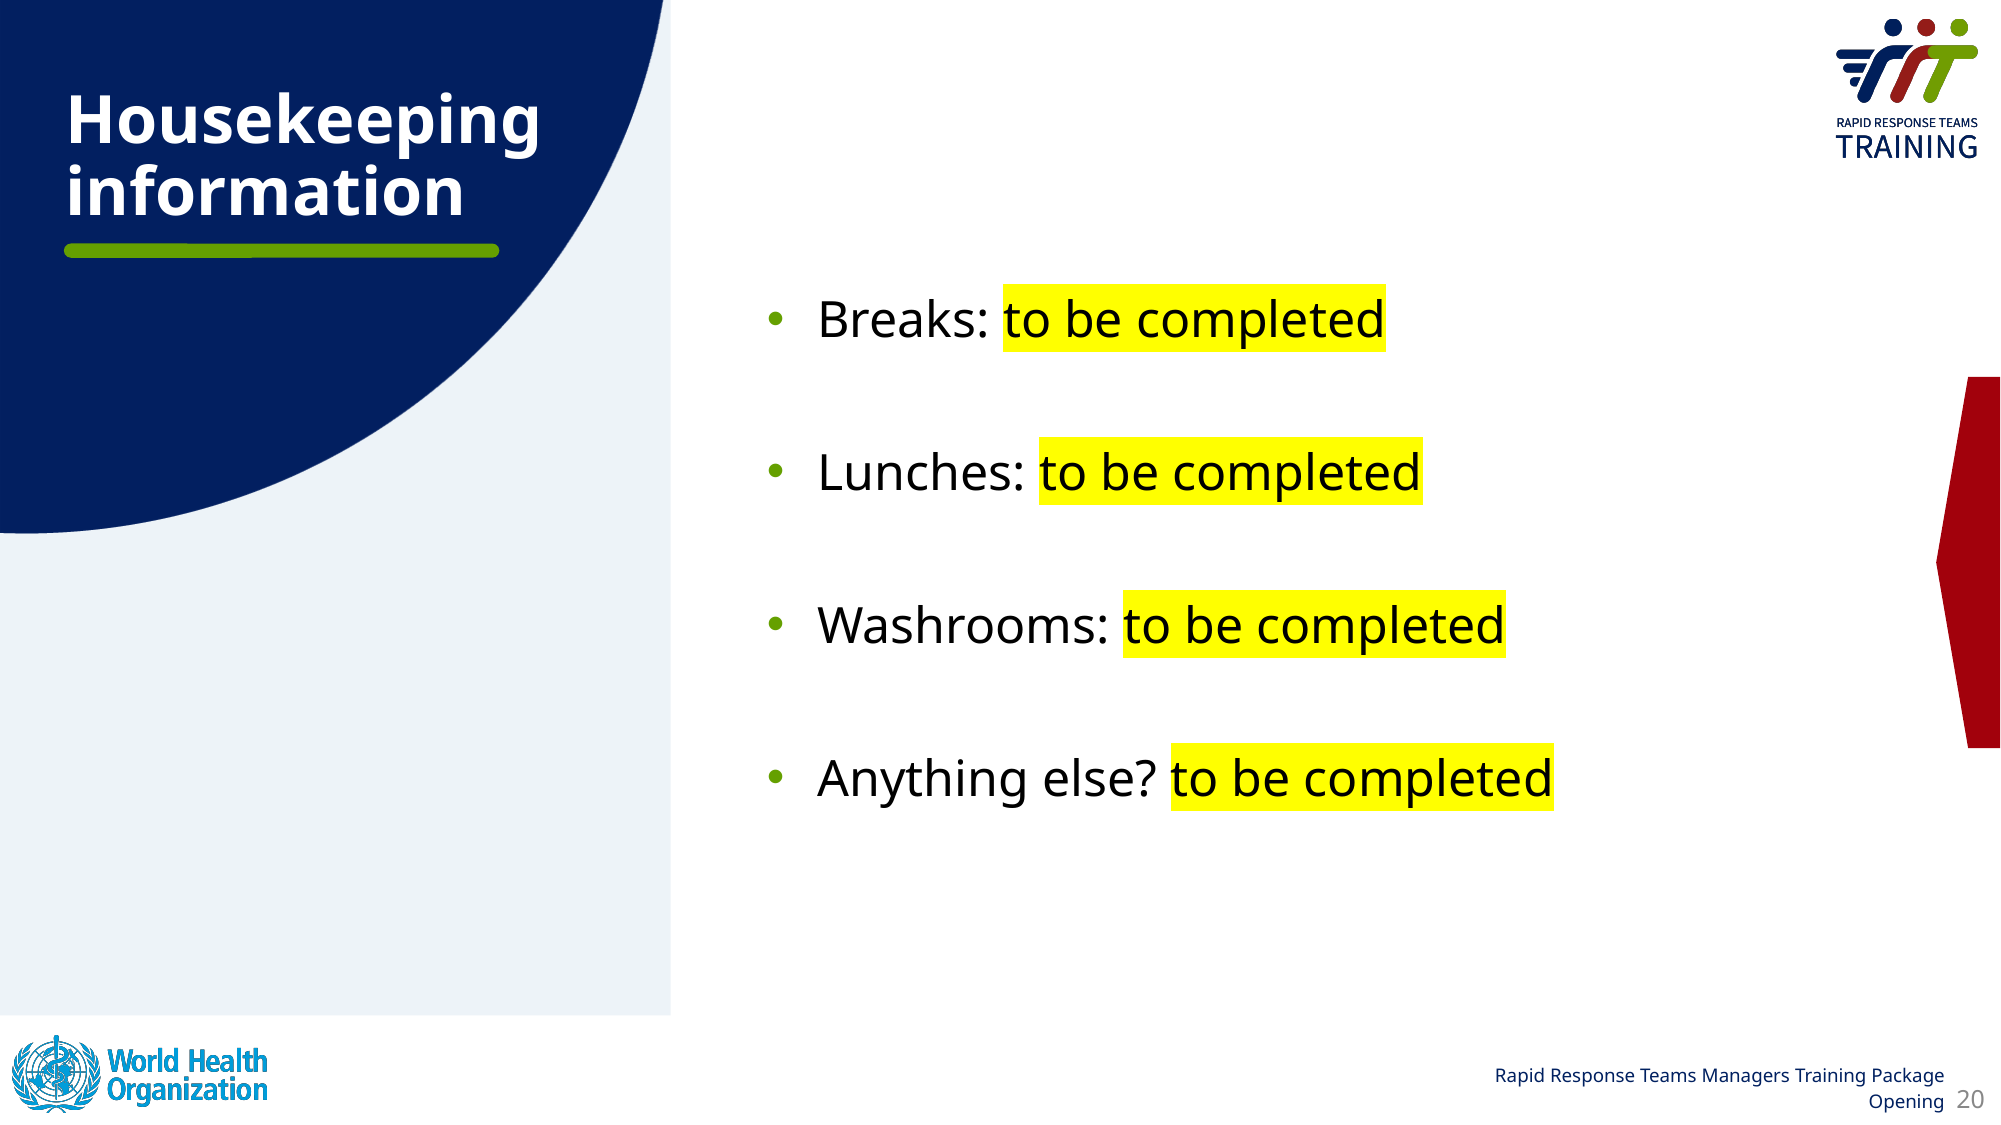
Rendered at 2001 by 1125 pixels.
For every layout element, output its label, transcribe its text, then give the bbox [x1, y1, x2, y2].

picture [34, 1054, 43, 1078]
picture [40, 1062, 47, 1070]
text_box 20 [1557, 1076, 1993, 1121]
picture [22, 1062, 26, 1077]
picture [12, 1083, 48, 1113]
picture [1835, 19, 1978, 167]
picture [12, 1035, 54, 1068]
picture [24, 1054, 36, 1087]
picture [30, 1083, 37, 1091]
title Housekeeping information [57, 0, 626, 317]
picture [59, 1035, 267, 1113]
picture [36, 1088, 78, 1105]
picture [46, 1056, 54, 1062]
picture [71, 1053, 90, 1091]
list Breaks: to be completed Lunches: to be completed Washrooms: to be completed Anything else? to be completed [758, 123, 1793, 965]
picture [50, 1108, 62, 1113]
picture [0, 0, 670, 538]
